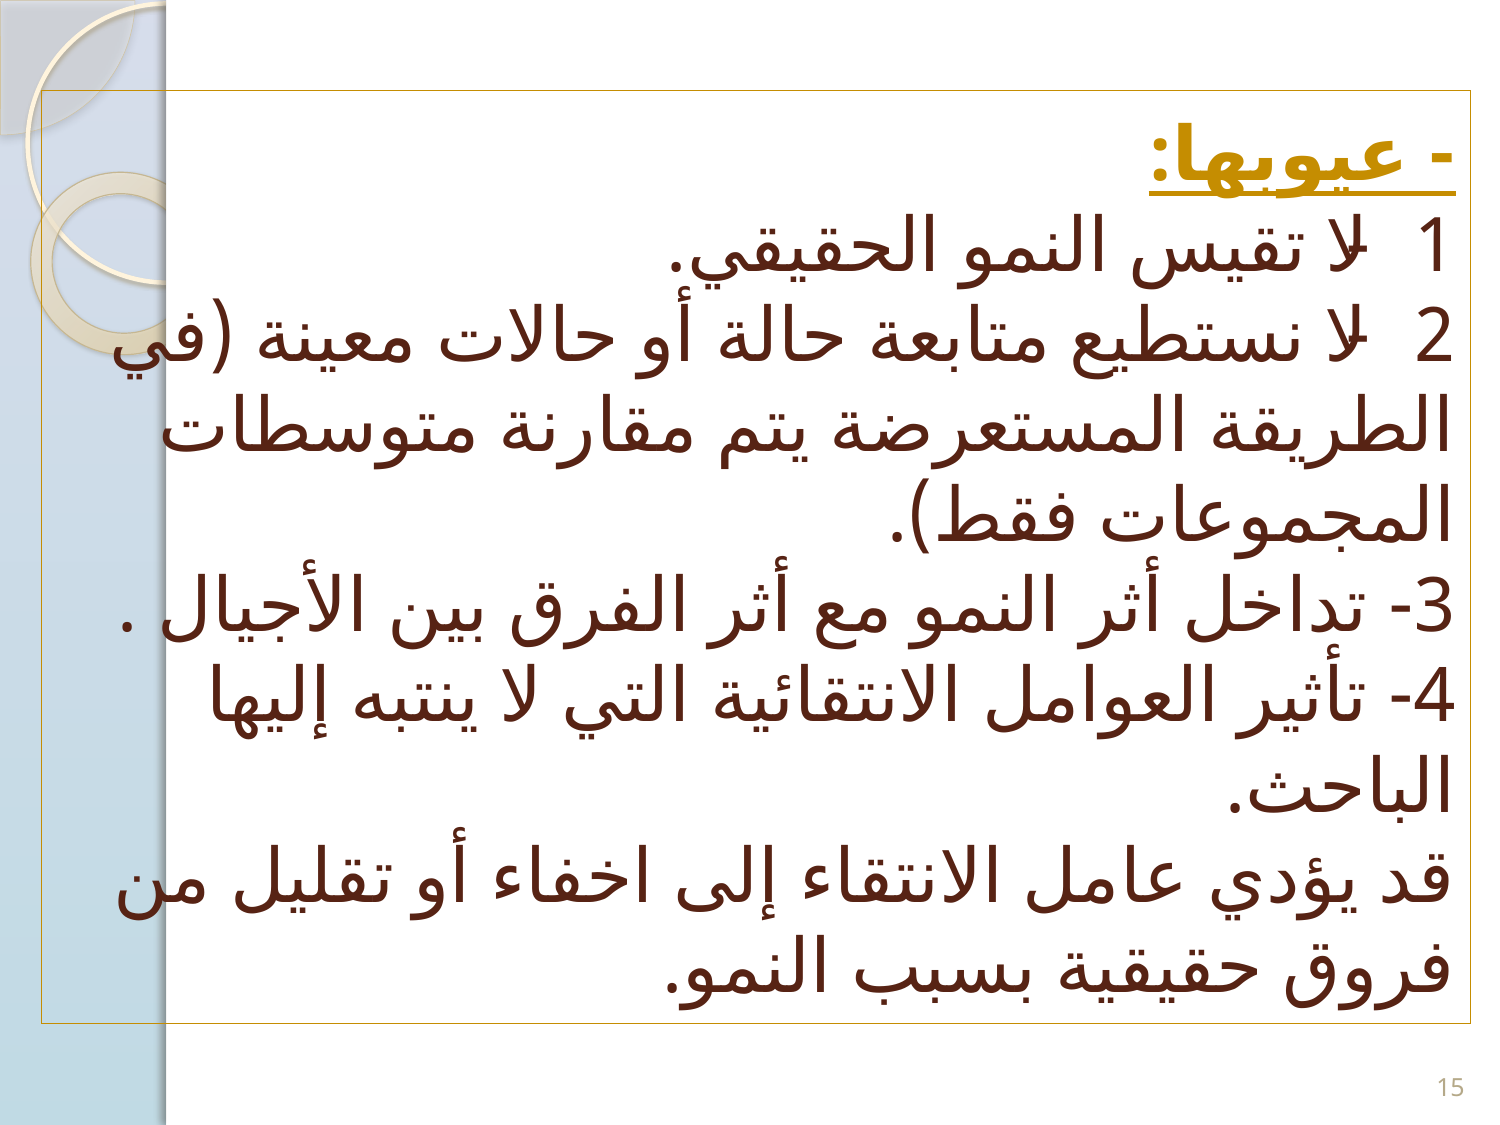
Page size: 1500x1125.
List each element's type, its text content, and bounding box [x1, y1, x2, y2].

slide_number 15 [1413, 1034, 1488, 1113]
title - عيوبها: 1- لا تقيس النمو الحقيقي. 2- لا نستطيع متابعة حالة أو حالات معينة (في الطريقة المستعرضة يتم مقارنة متوسطات المجموعات فقط). 3- تداخل أثر النمو مع أثر الفرق بين الأجيال . 4- تأثير العوامل الانتقائية التي لا ينتبه إليها الباحث. قد يؤدي عامل الانتقاء إلى اخفاء أو تقليل من فروق حقيقية بسبب النمو. [41, 90, 1471, 1024]
